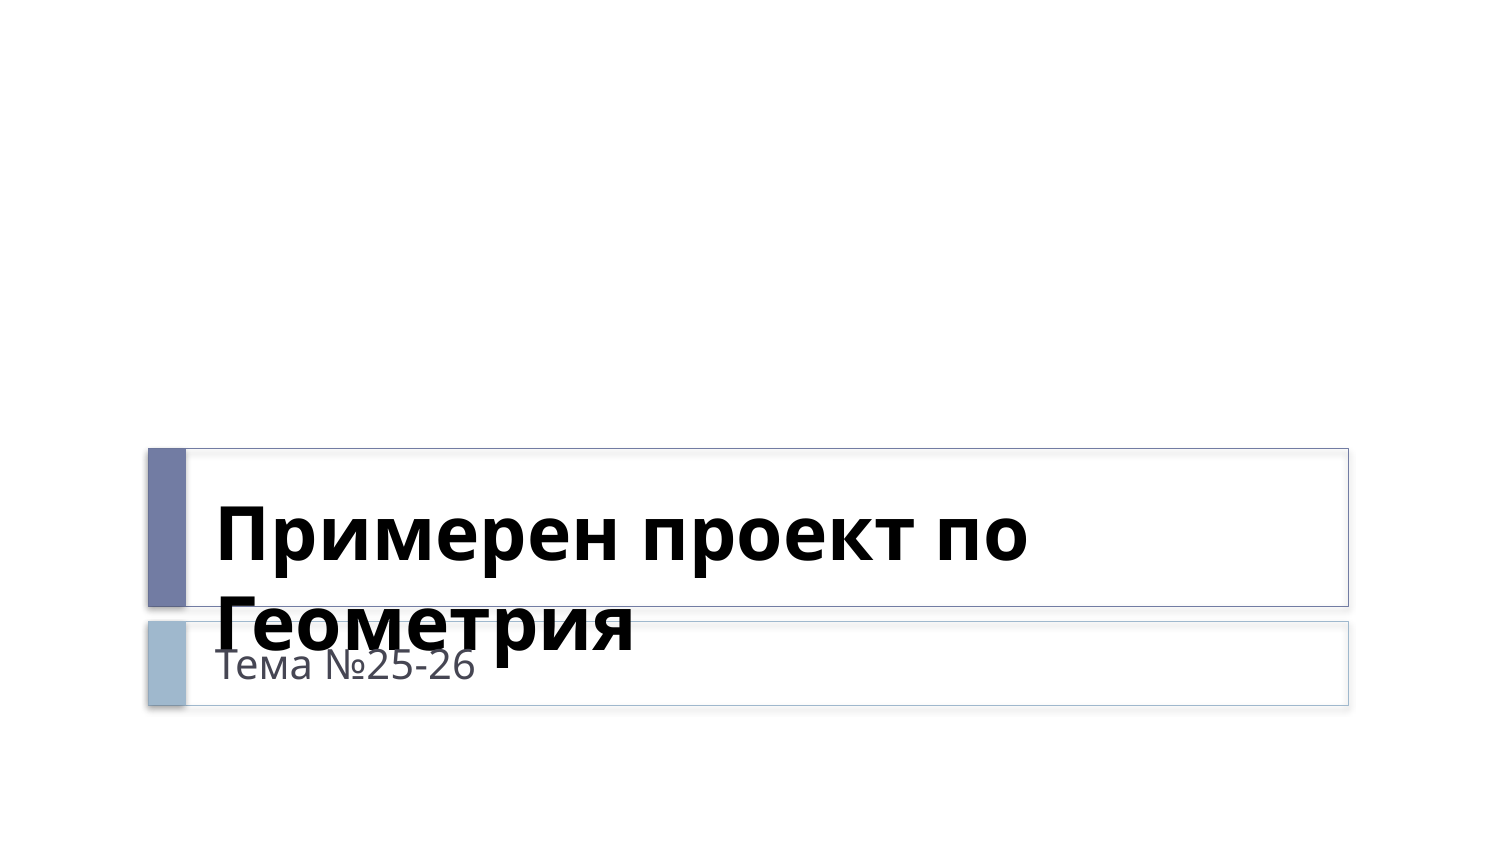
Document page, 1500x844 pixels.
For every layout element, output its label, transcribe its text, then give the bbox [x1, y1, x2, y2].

title Примерен проект по Геометрия [200, 478, 1325, 600]
subtitle Тема №25-26 [200, 630, 1325, 697]
